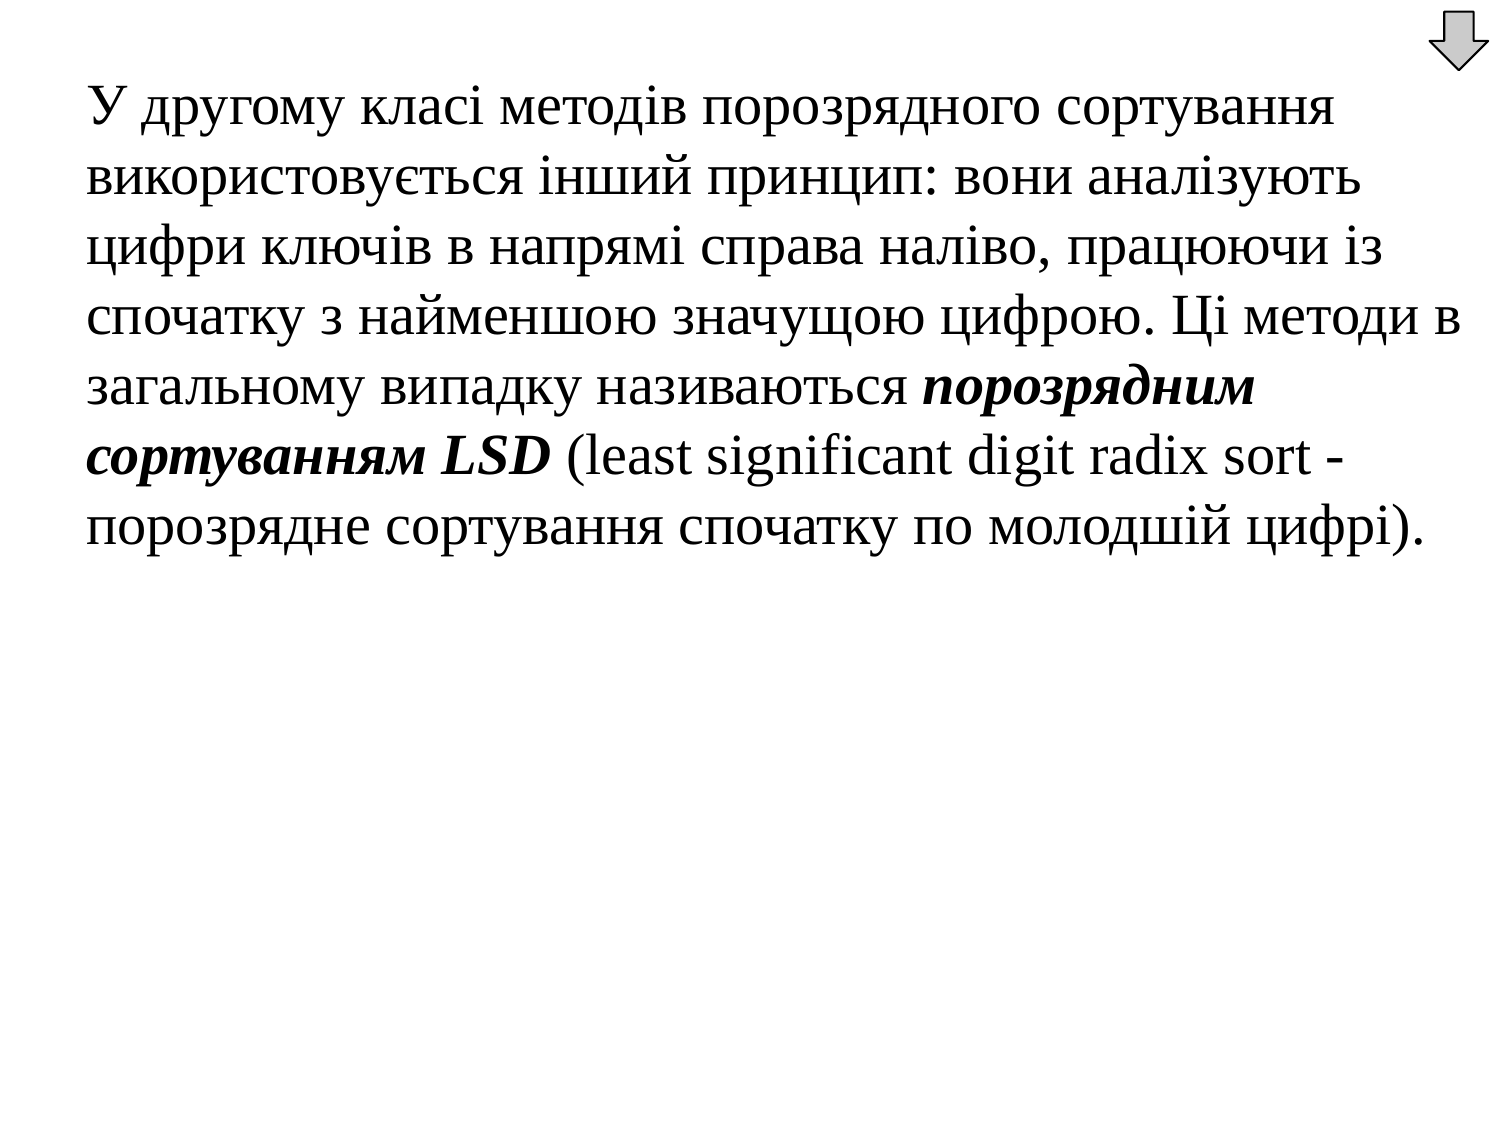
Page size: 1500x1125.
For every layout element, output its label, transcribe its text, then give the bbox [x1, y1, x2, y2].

list У другому класі методів порозрядного сортування використовується інший принцип: вони аналізують цифри ключів в напрямі справа наліво, працюючи із спочатку з найменшою значущою цифрою. Ці методи в загальному випадку називаються порозрядним сортуванням LSD (least significant digit radix sort - порозрядне сортування спочатку по молодшій цифрі). [0, 58, 1500, 1125]
text_box [1429, 11, 1489, 71]
